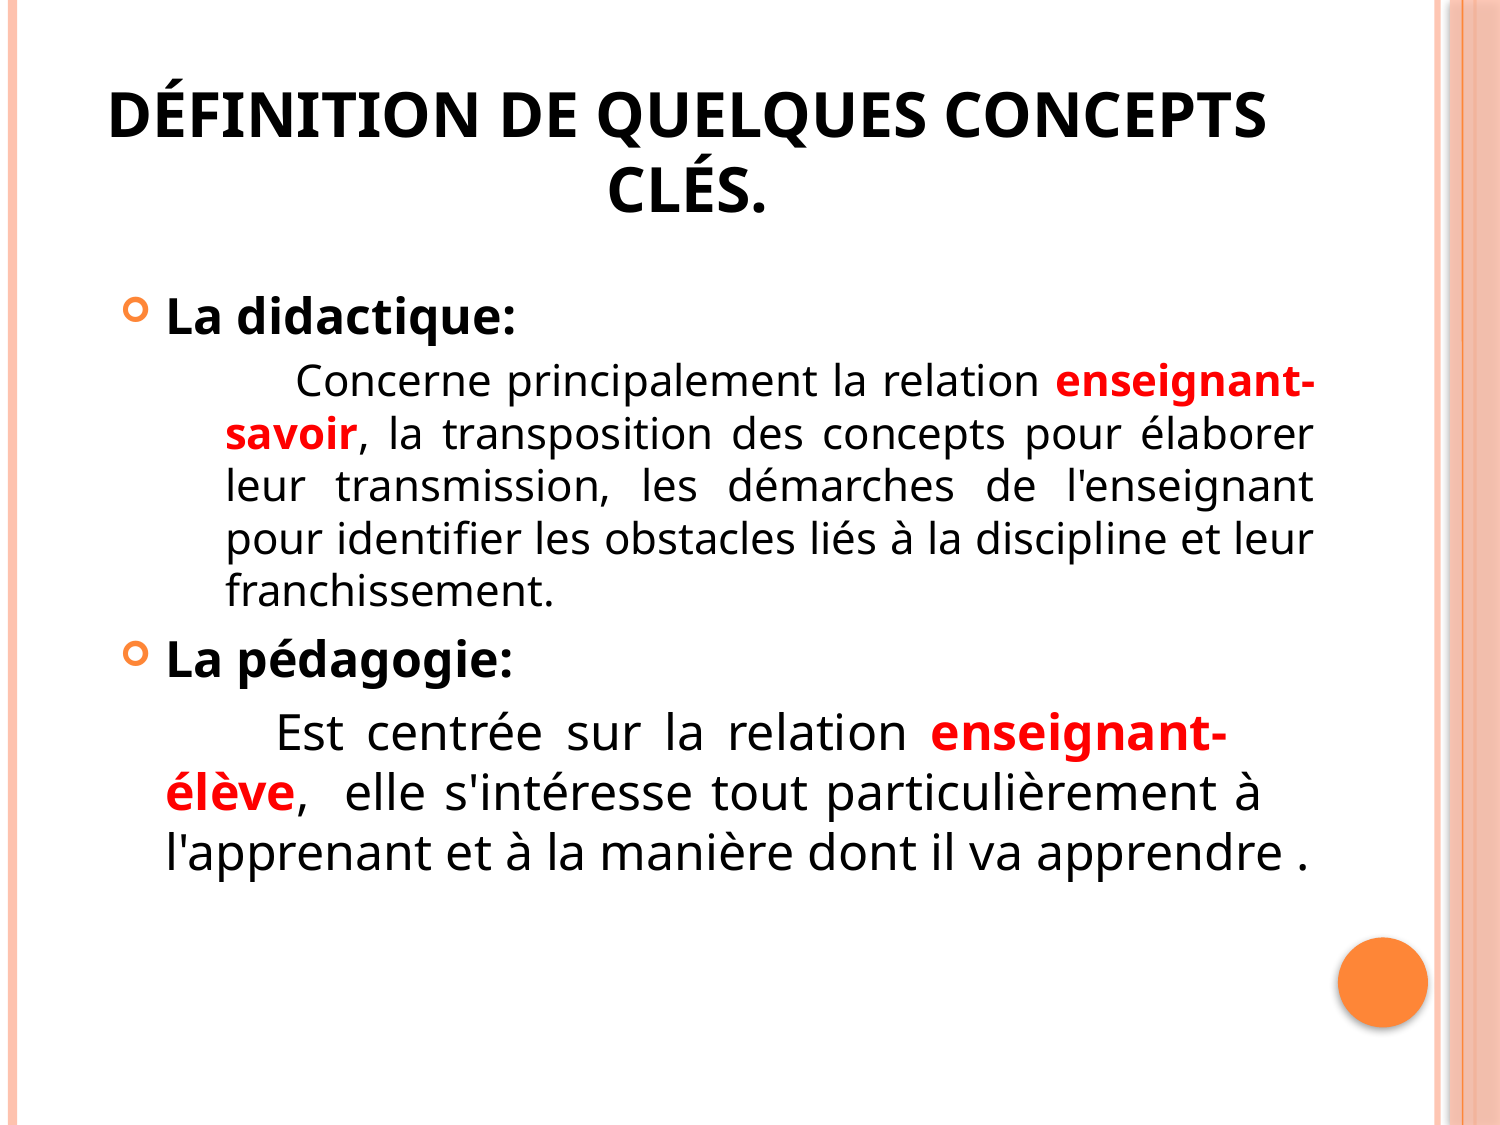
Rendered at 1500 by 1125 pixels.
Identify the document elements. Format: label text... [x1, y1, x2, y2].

list La didactique: Concerne principalement la relation enseignant-savoir, la transposition des concepts pour élaborer leur transmission, les démarches de l'enseignant pour identifier les obstacles liés à la discipline et leur franchissement. La pédagogie: Est centrée sur la relation enseignant- élève, elle s'intéresse tout particulièrement à l'apprenant et à la manière dont il va apprendre . [105, 199, 1331, 1032]
title Définition de quelques concepts clés. [75, 45, 1300, 233]
